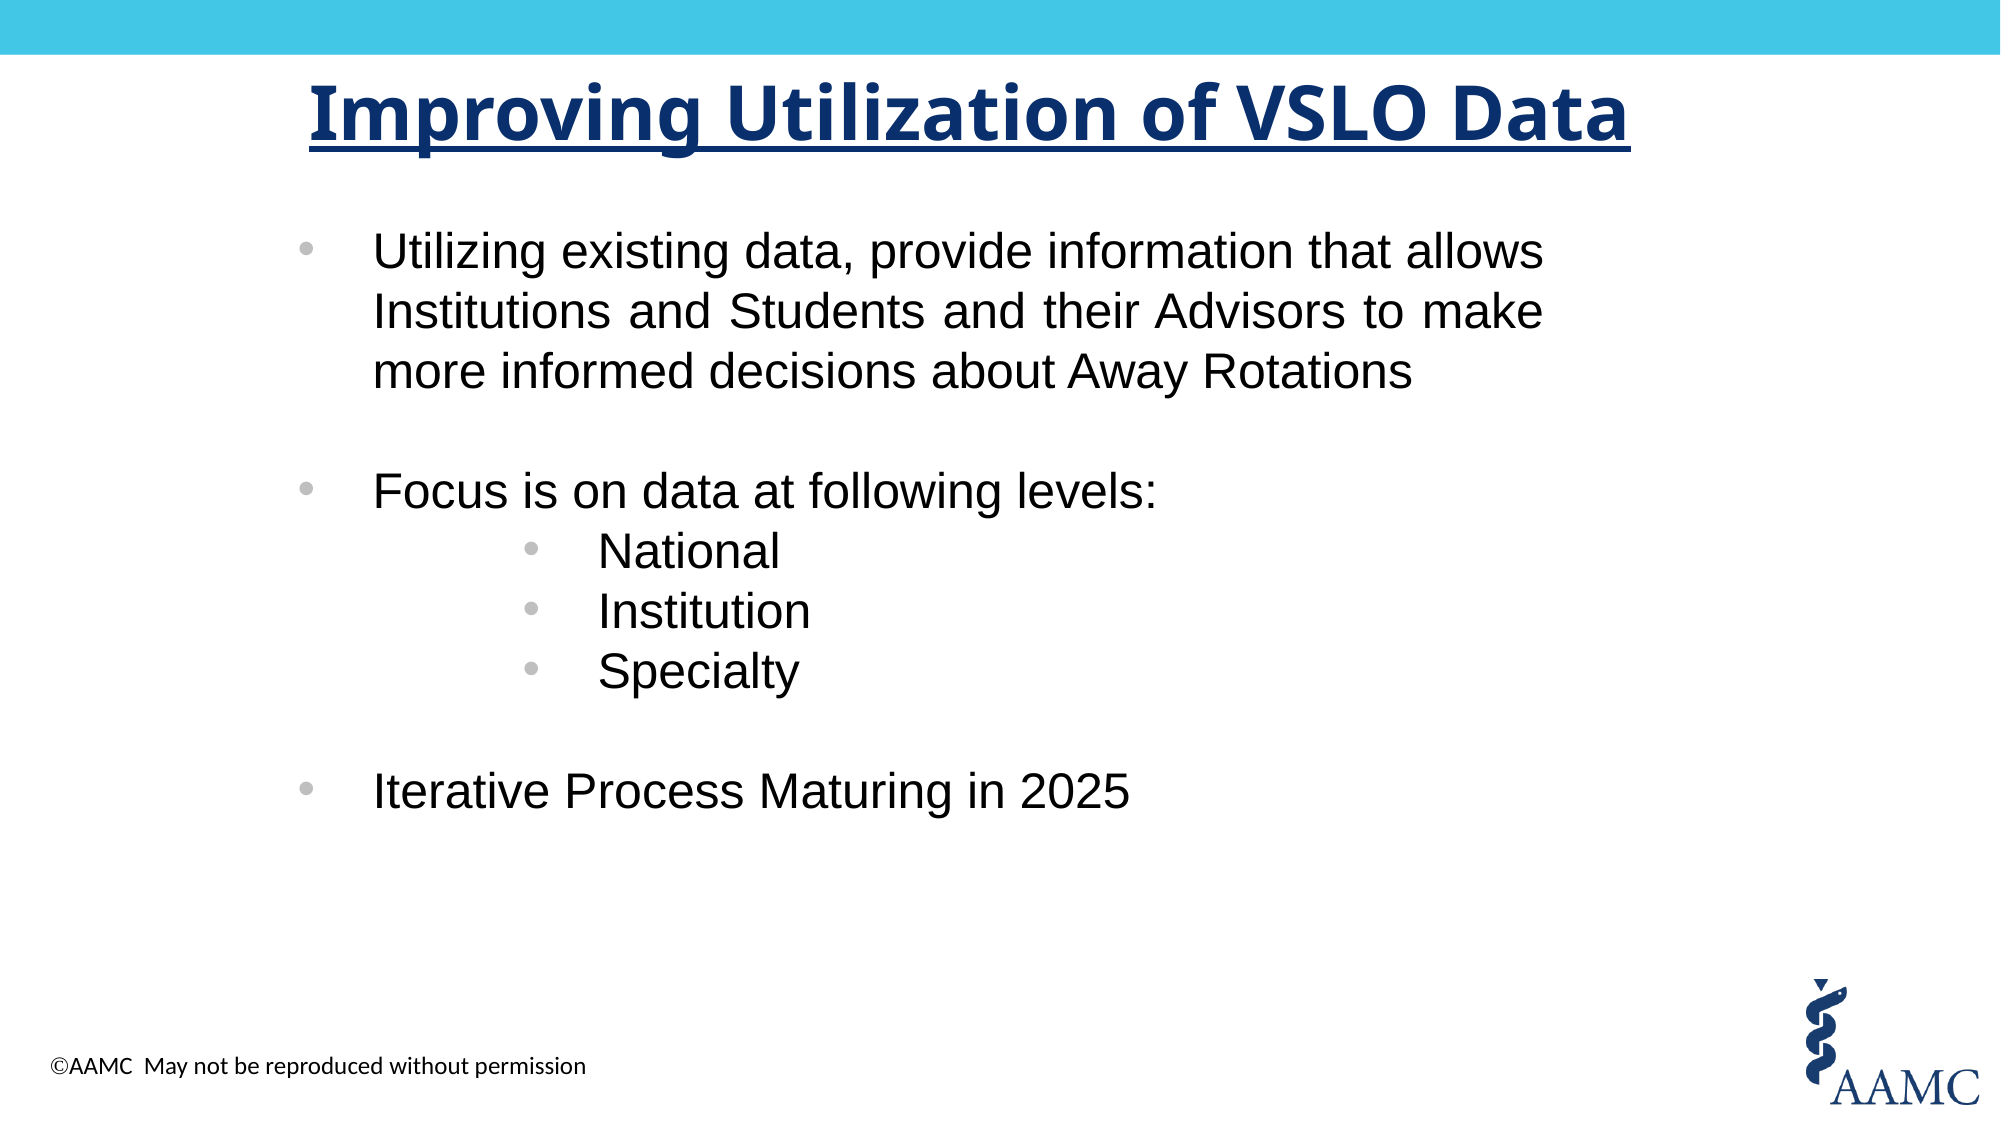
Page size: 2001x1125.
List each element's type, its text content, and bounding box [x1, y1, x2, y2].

text_box Utilizing existing data, provide information that allows Institutions and Students and their Advisors to make more informed decisions about Away Rotations Focus is on data at following levels: National Institution Specialty Iterative Process Maturing in 2025 [282, 211, 1560, 826]
title Improving Utilization of VSLO Data [282, 64, 1659, 167]
picture [0, 0, 2001, 1125]
text_box ©AAMC May not be reproduced without permission [35, 1042, 933, 1125]
